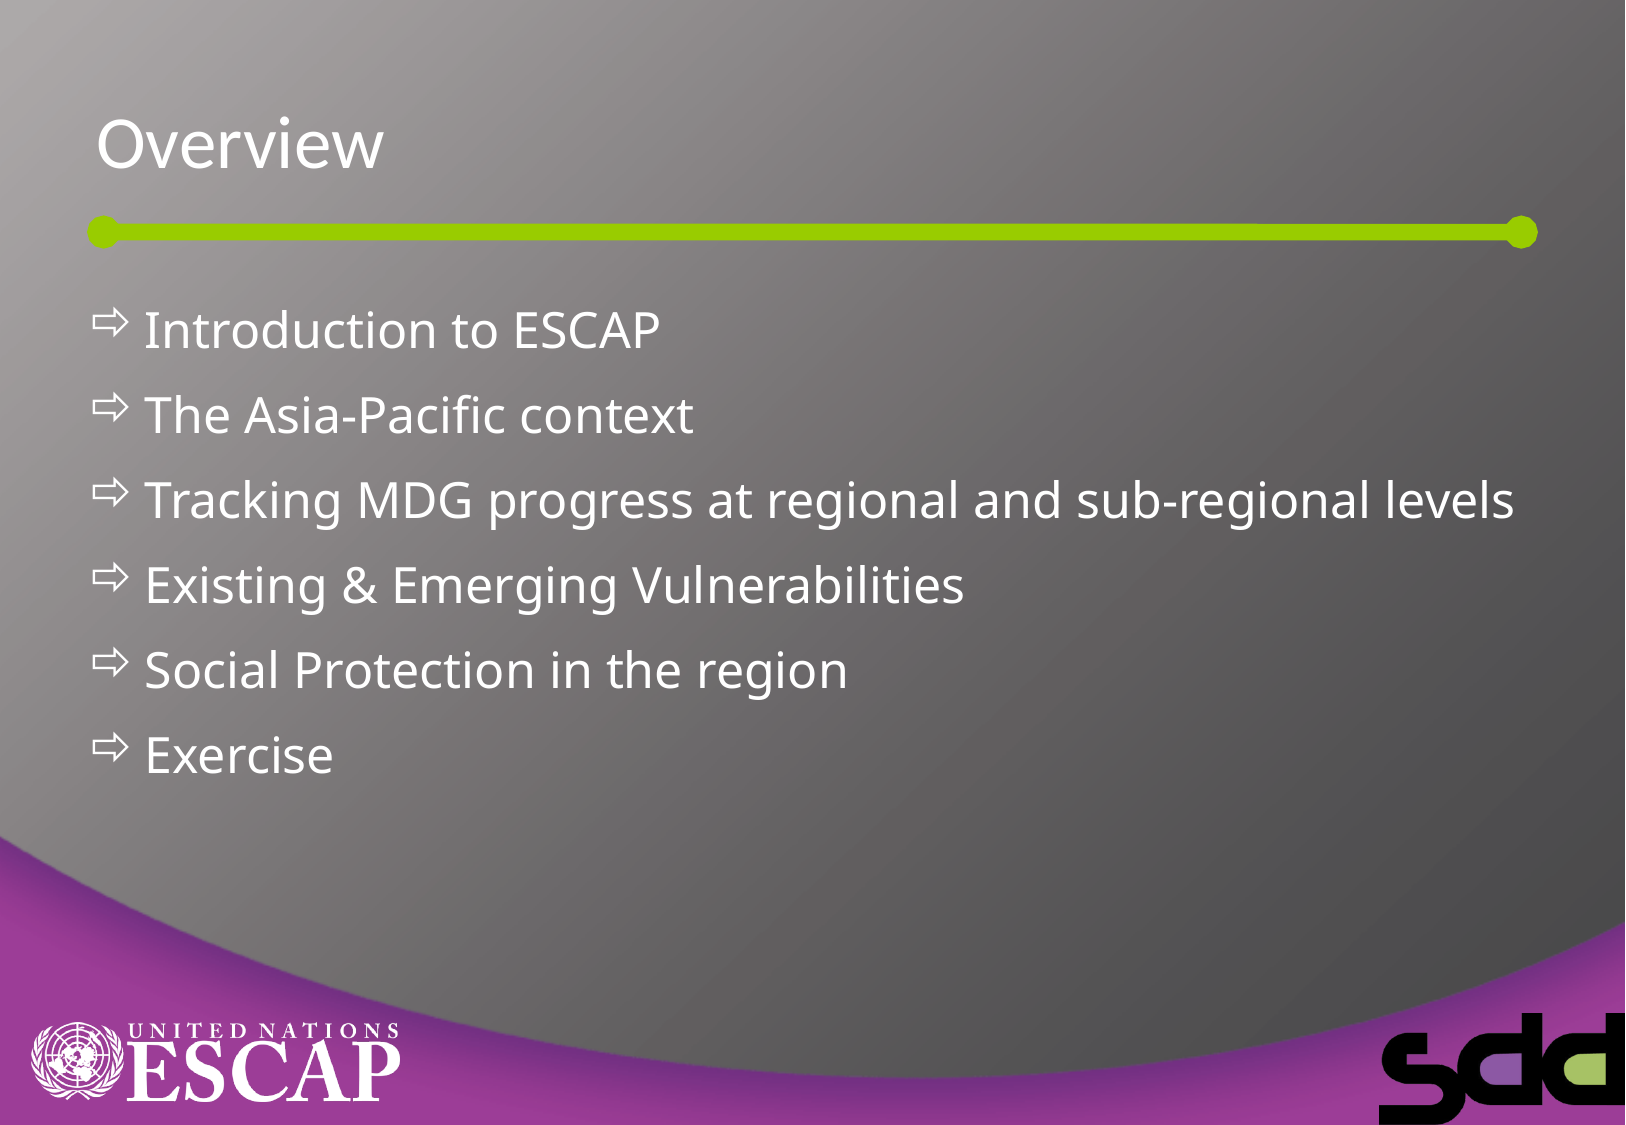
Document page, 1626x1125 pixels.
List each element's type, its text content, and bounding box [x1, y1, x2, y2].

list Introduction to ESCAP The Asia-Pacific context Tracking MDG progress at regional and sub-regional levels Existing & Emerging Vulnerabilities Social Protection in the region Exercise [73, 290, 1537, 994]
picture [0, 0, 1625, 1125]
title Overview [80, 44, 1546, 233]
